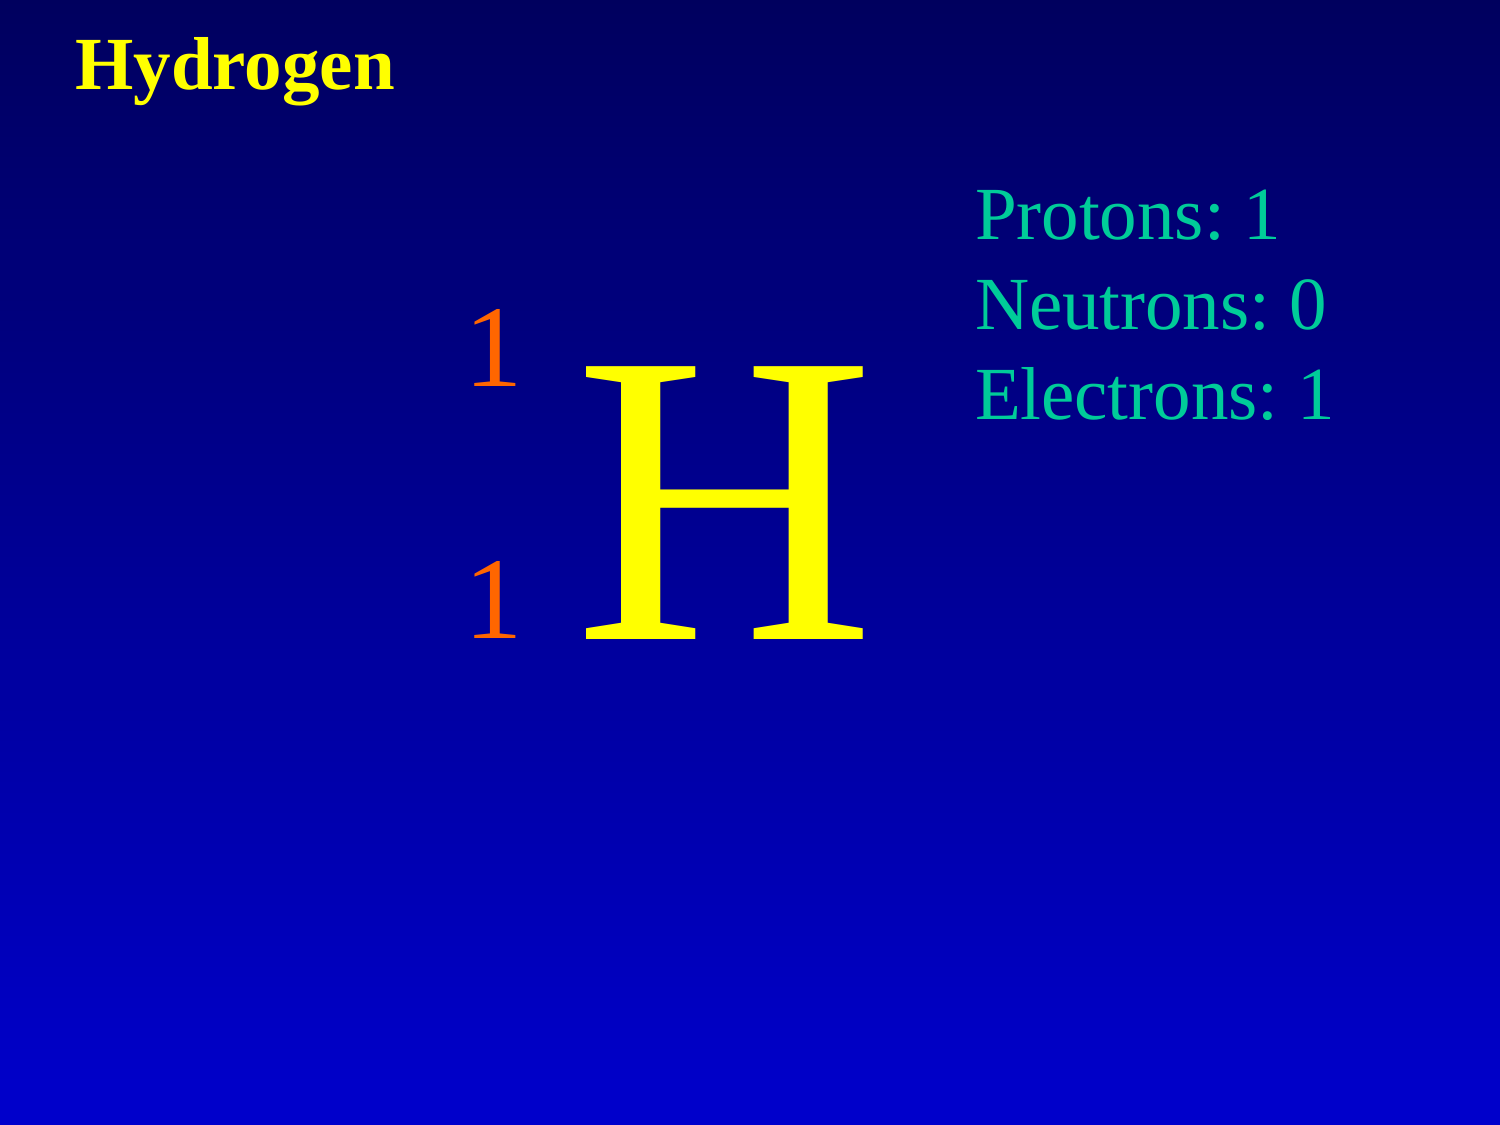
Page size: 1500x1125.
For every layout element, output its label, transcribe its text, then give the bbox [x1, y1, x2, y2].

text_box H [560, 215, 891, 730]
text_box Hydrogen [60, 7, 410, 112]
text_box 1 [450, 262, 539, 418]
text_box Protons: 1 Neutrons: 0 Electrons: 1 [960, 157, 1350, 442]
text_box 1 [450, 514, 539, 670]
